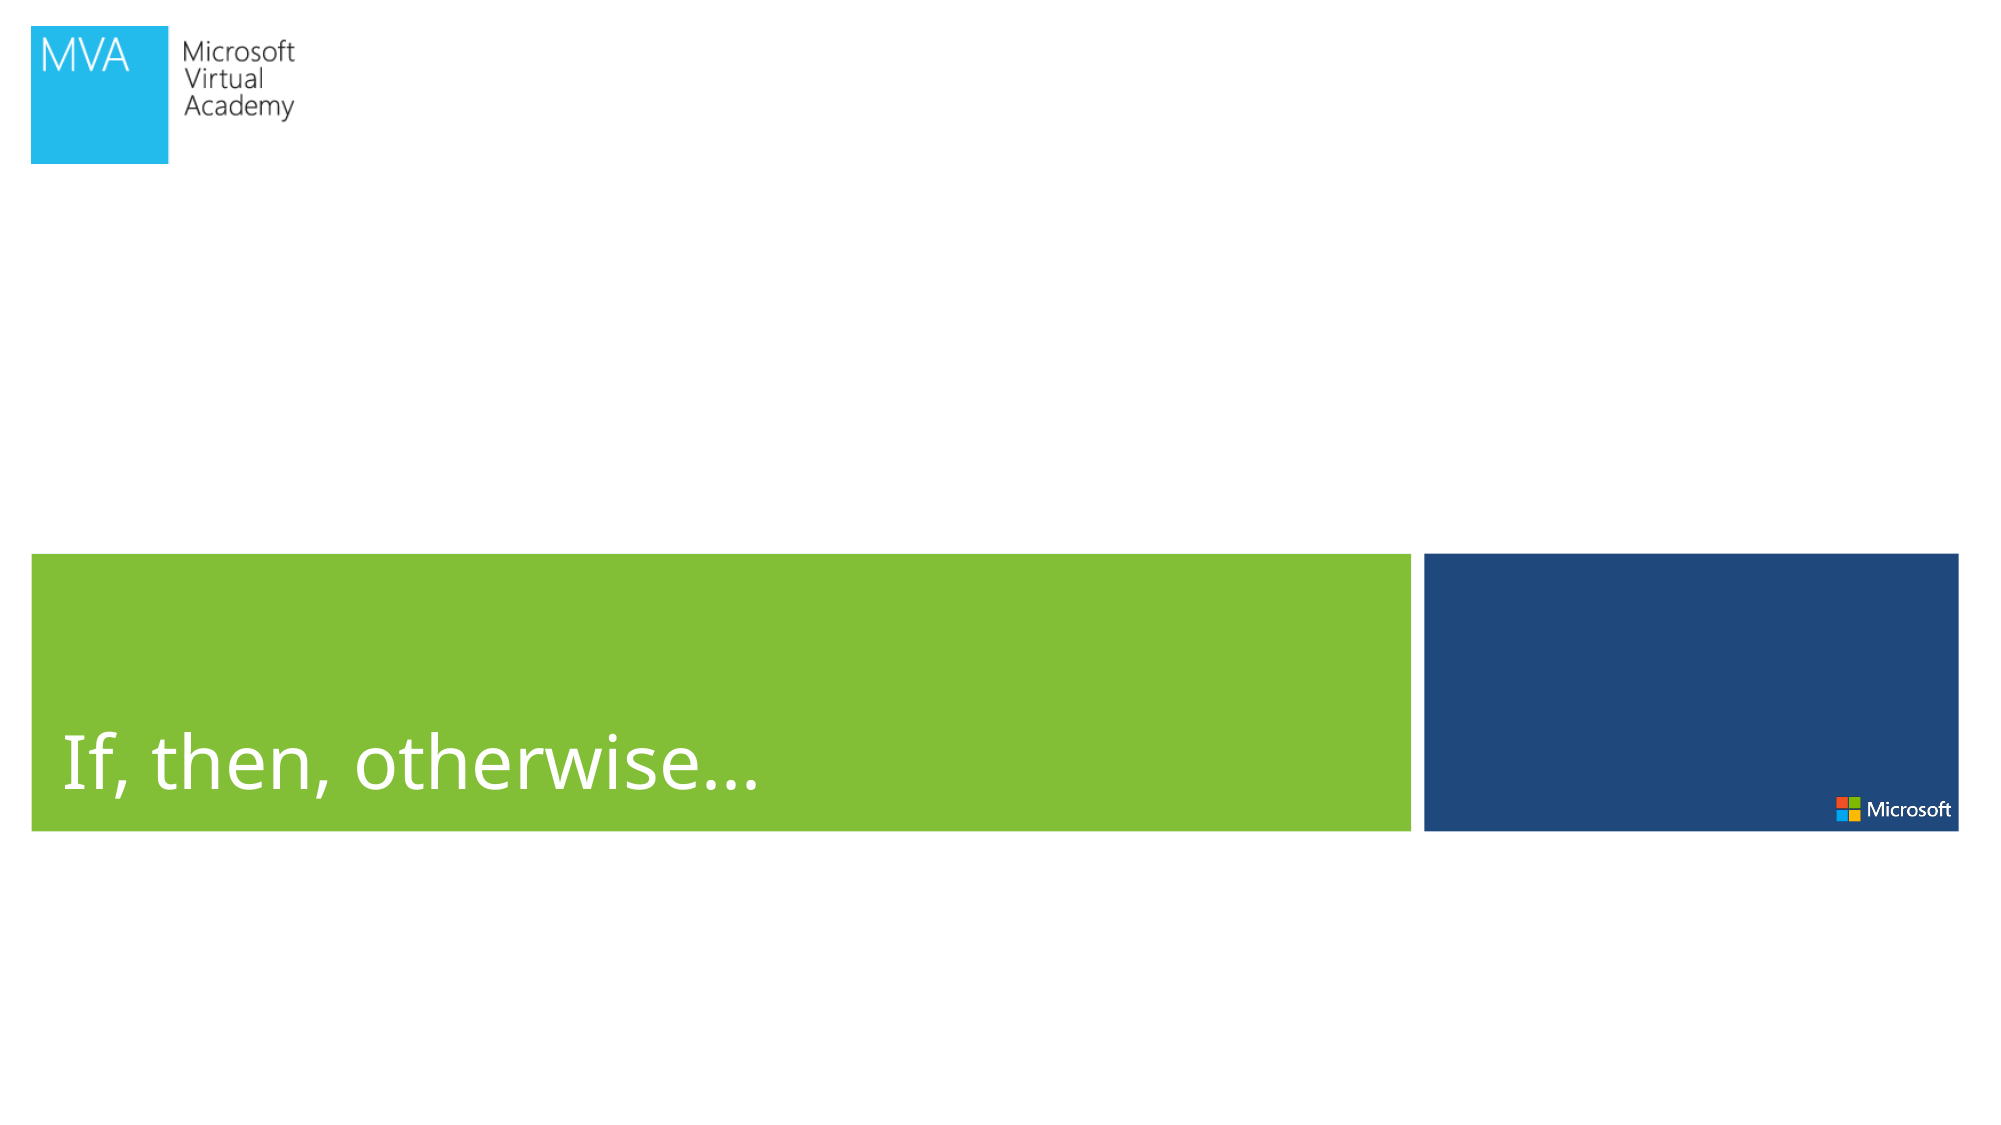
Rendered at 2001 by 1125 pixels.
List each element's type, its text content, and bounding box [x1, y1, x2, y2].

picture [31, 26, 374, 164]
picture [1834, 790, 1956, 827]
list If, then, otherwise... [47, 568, 1396, 813]
